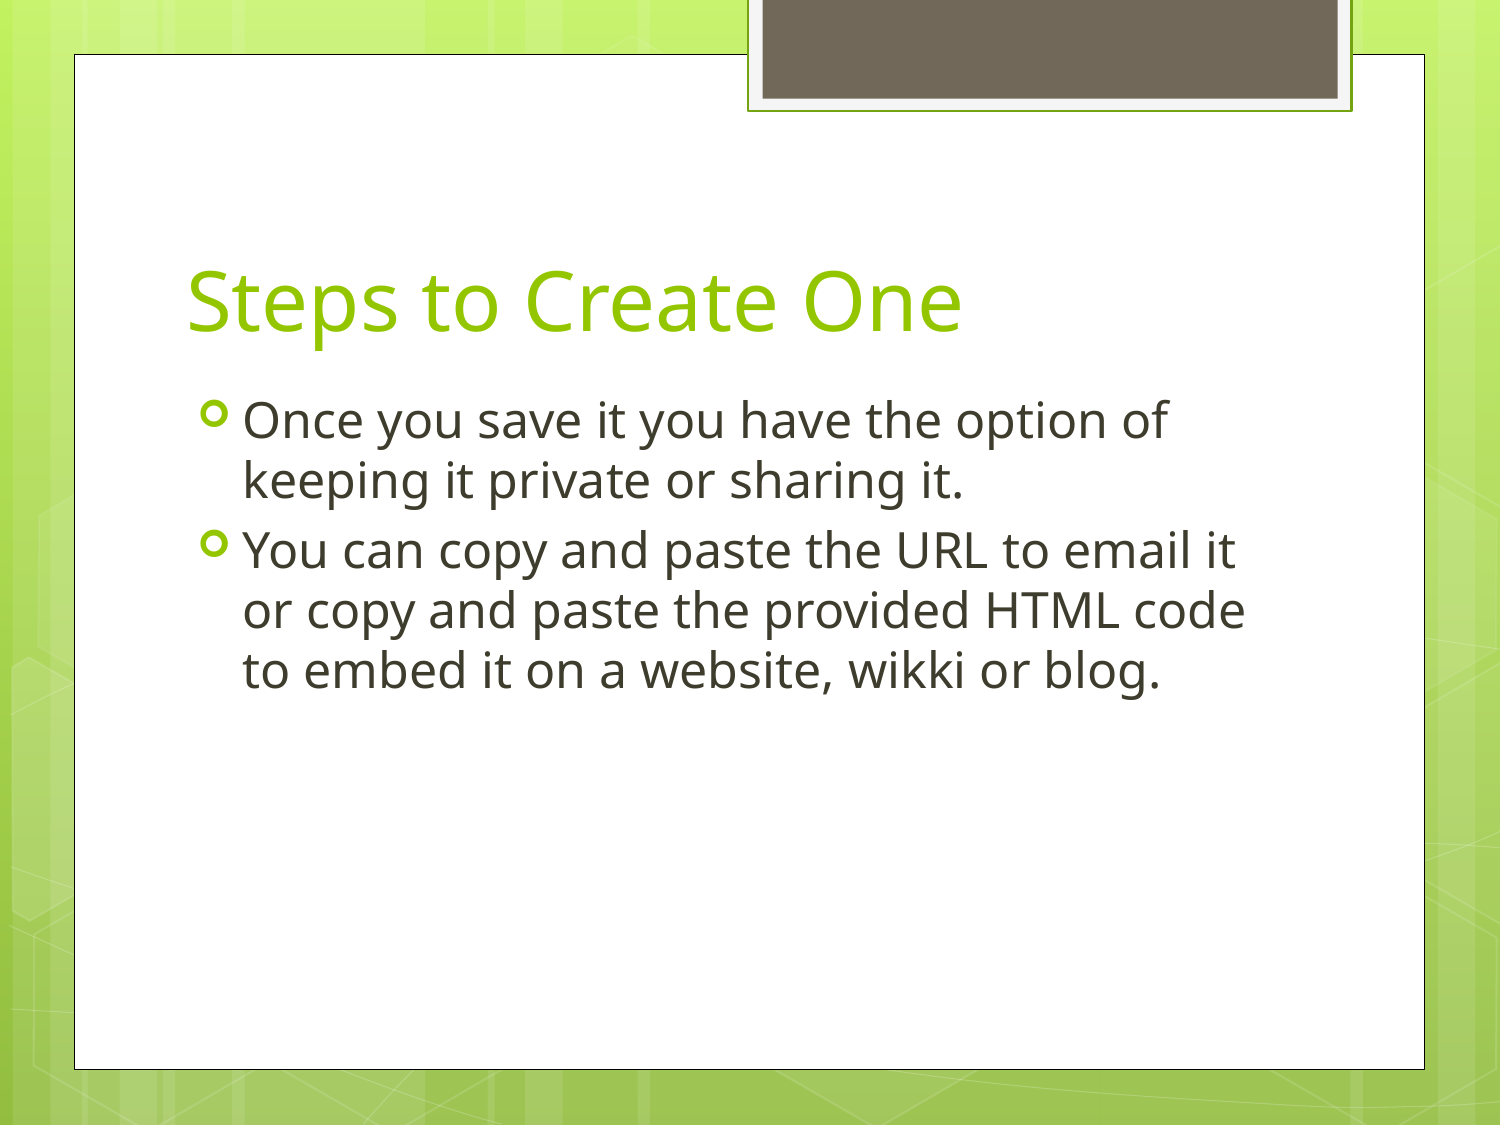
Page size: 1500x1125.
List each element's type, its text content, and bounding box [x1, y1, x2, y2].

list Once you save it you have the option of keeping it private or sharing it. You can copy and paste the URL to email it or copy and paste the provided HTML code to embed it on a website, wikki or blog. [171, 381, 1283, 957]
title Steps to Create One [171, 168, 1324, 357]
